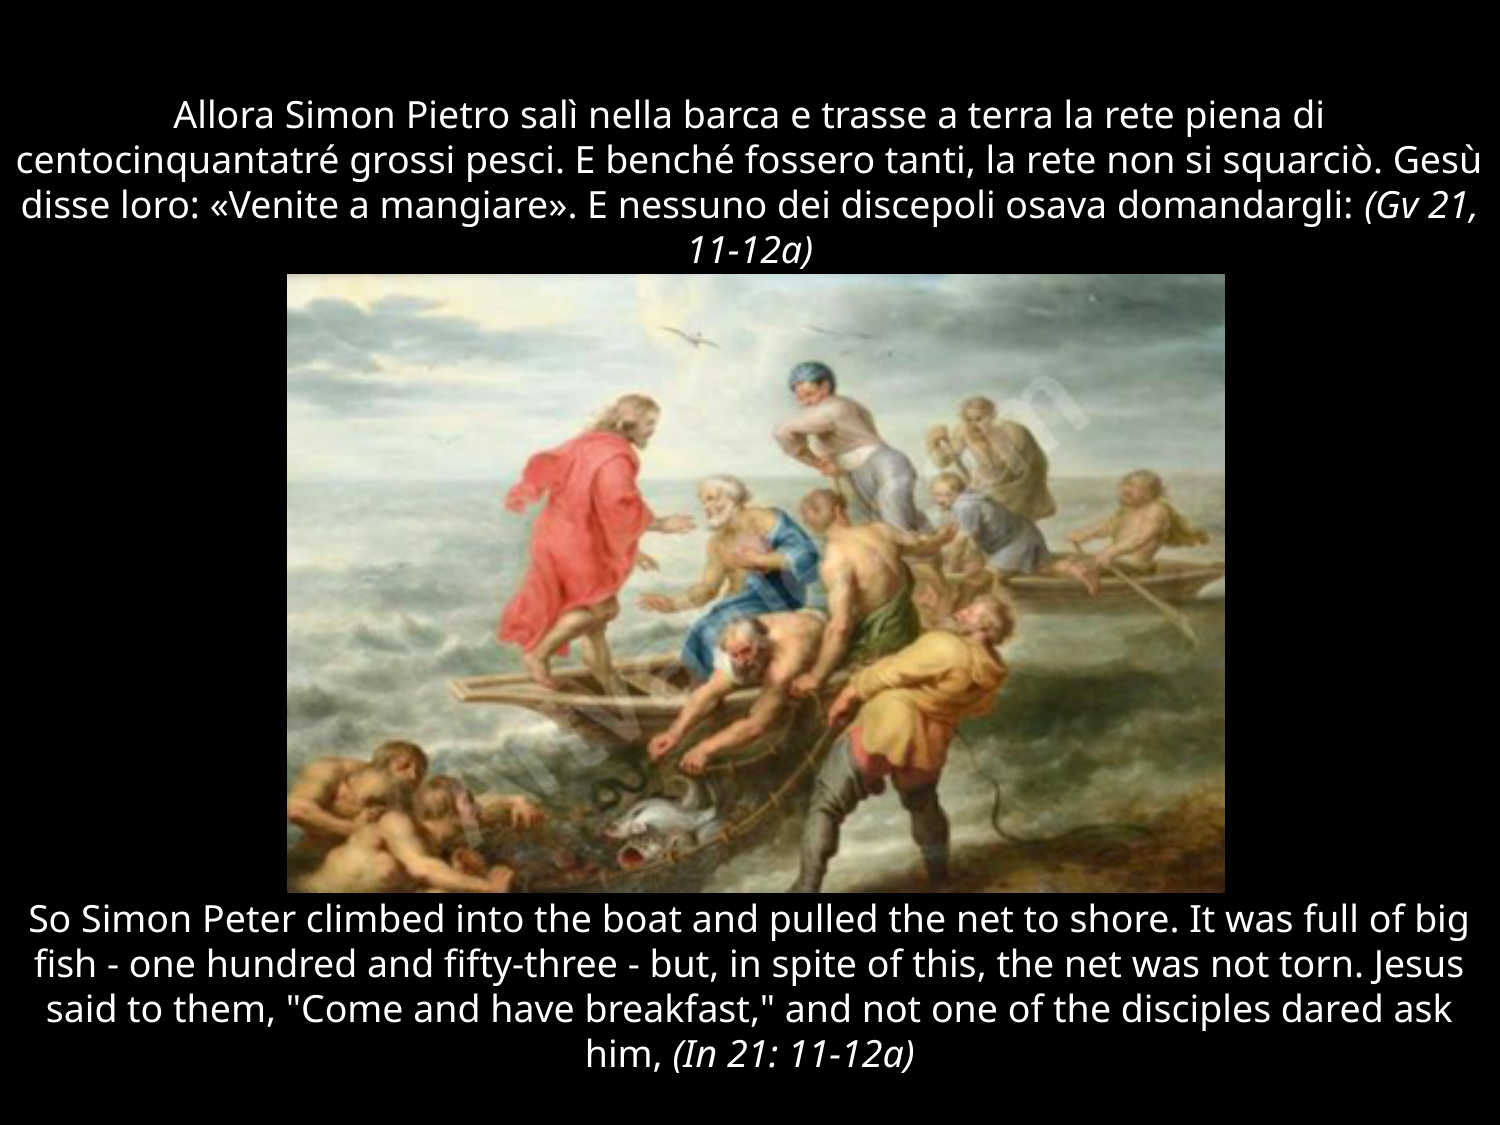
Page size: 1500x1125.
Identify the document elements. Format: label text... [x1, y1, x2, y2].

title Allora Simon Pietro salì nella barca e trasse a terra la rete piena di centocinquantatré grossi pesci. E benché fossero tanti, la rete non si squarciò. Gesù disse loro: «Venite a mangiare». E nessuno dei discepoli osava domandargli: (Gv 21, 11-12a) [0, 87, 1500, 275]
picture [287, 274, 1225, 893]
text_box So Simon Peter climbed into the boat and pulled the net to shore. It was full of big fish - one hundred and fifty-three - but, in spite of this, the net was not torn. Jesus said to them, "Come and have breakfast," and not one of the disciples dared ask him, (In 21: 11-12a) [0, 887, 1500, 1083]
